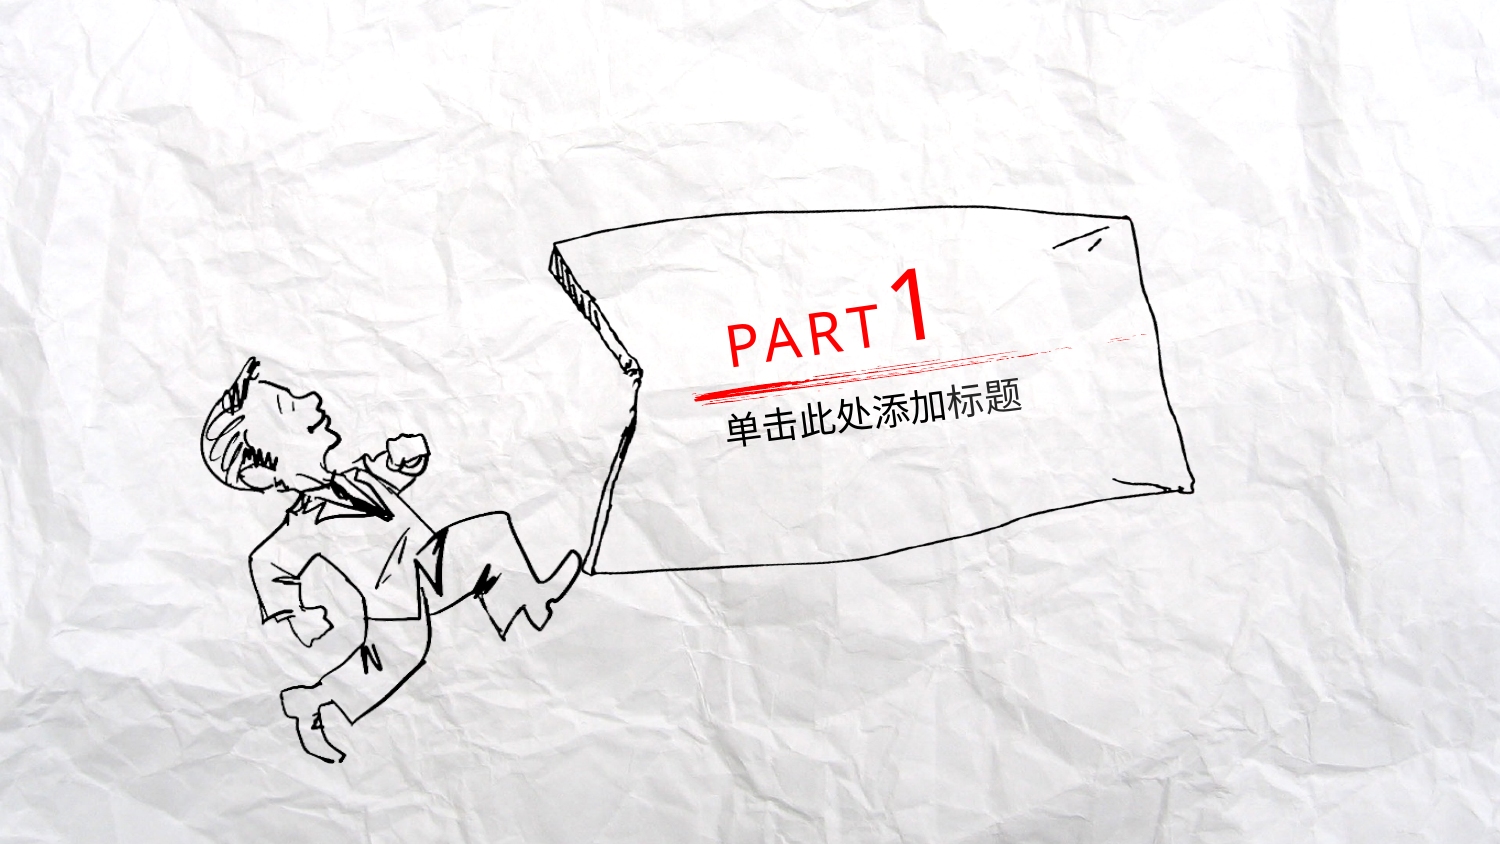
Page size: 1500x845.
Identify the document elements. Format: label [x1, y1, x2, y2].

text_box [689, 360, 1150, 380]
picture [0, 0, 1500, 844]
